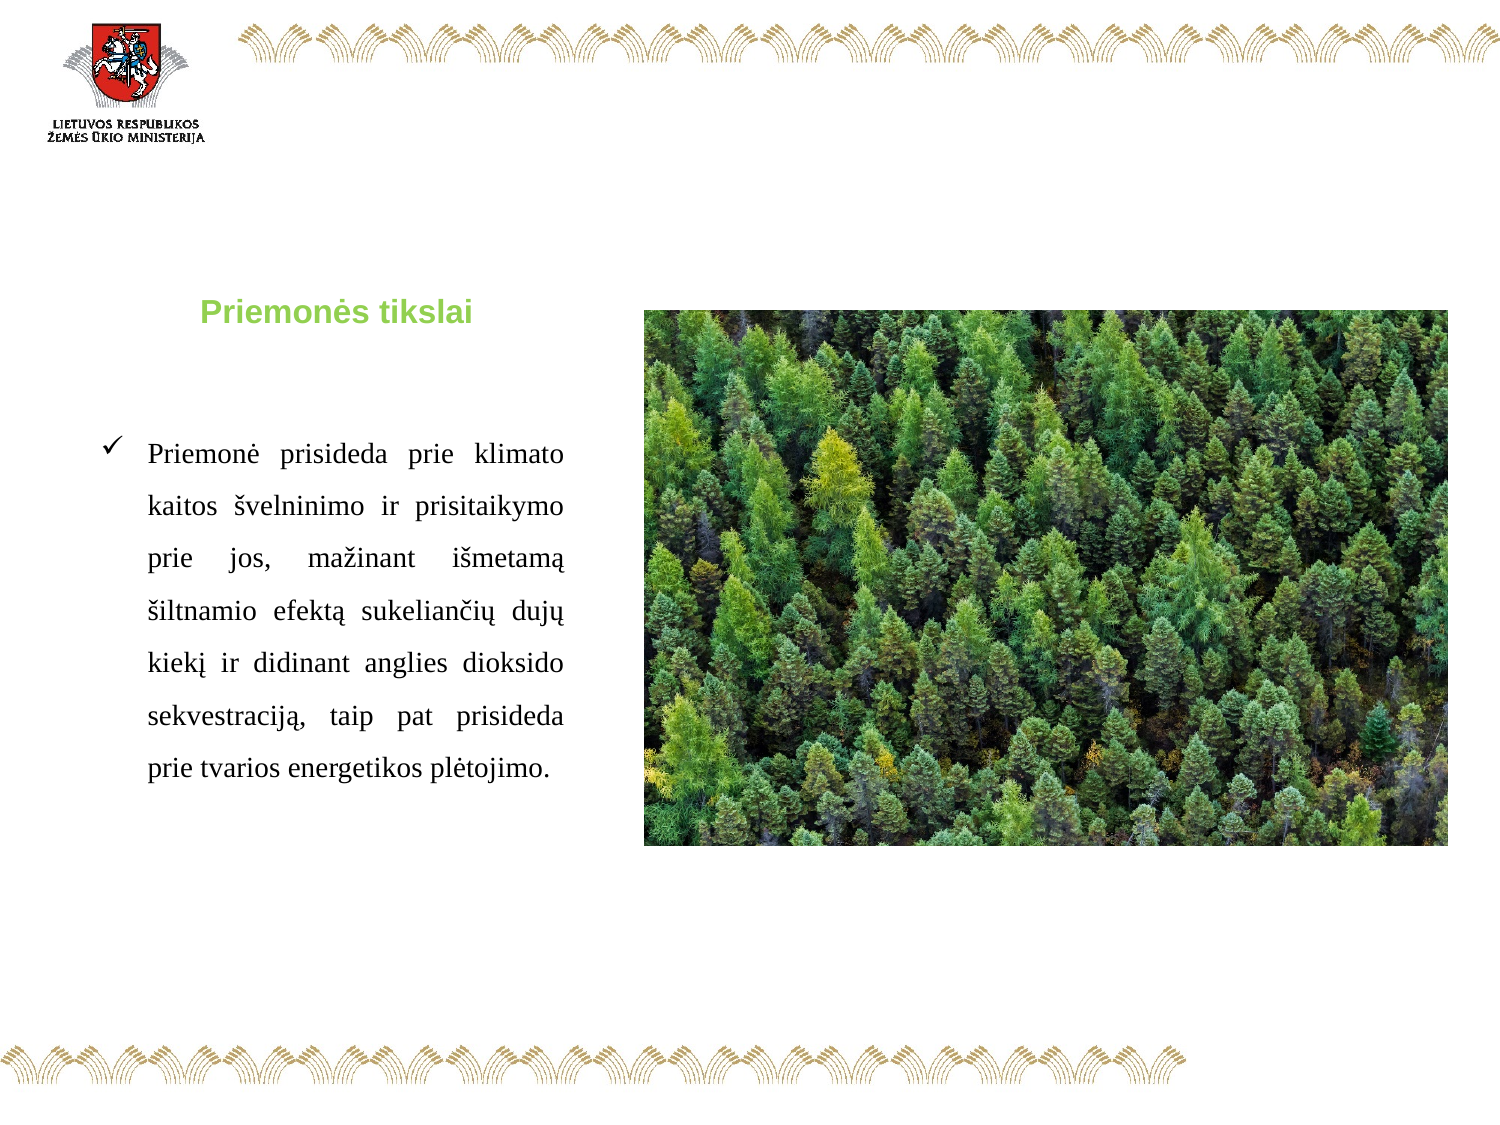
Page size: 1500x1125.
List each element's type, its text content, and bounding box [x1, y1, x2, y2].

text_box Priemonės tikslai [61, 283, 612, 338]
picture [0, 0, 1500, 1125]
list Priemonė prisideda prie klimato kaitos švelninimo ir prisitaikymo prie jos, mažinant išmetamą šiltnamio efektą sukeliančių dujų kiekį ir didinant anglies dioksido sekvestraciją, taip pat prisideda prie tvarios energetikos plėtojimo. [29, 408, 580, 785]
